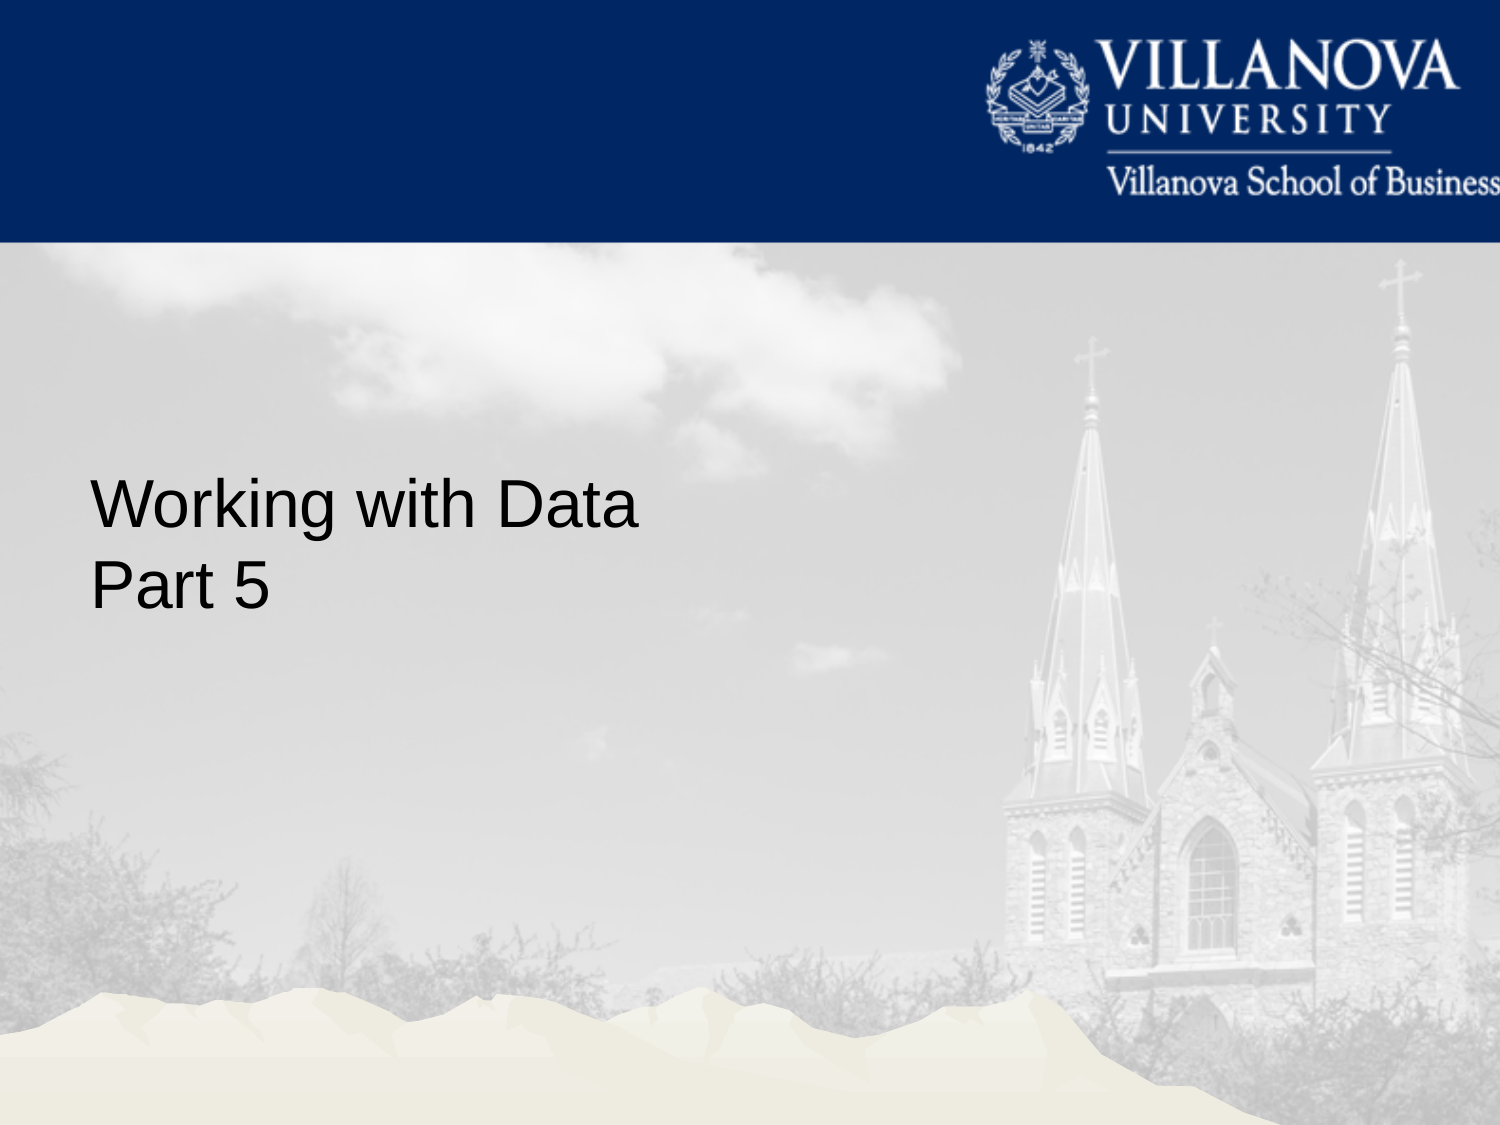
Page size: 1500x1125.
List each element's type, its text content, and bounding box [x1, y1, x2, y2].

title Working with Data Part 5 [75, 450, 1350, 638]
picture [0, 0, 1500, 1125]
